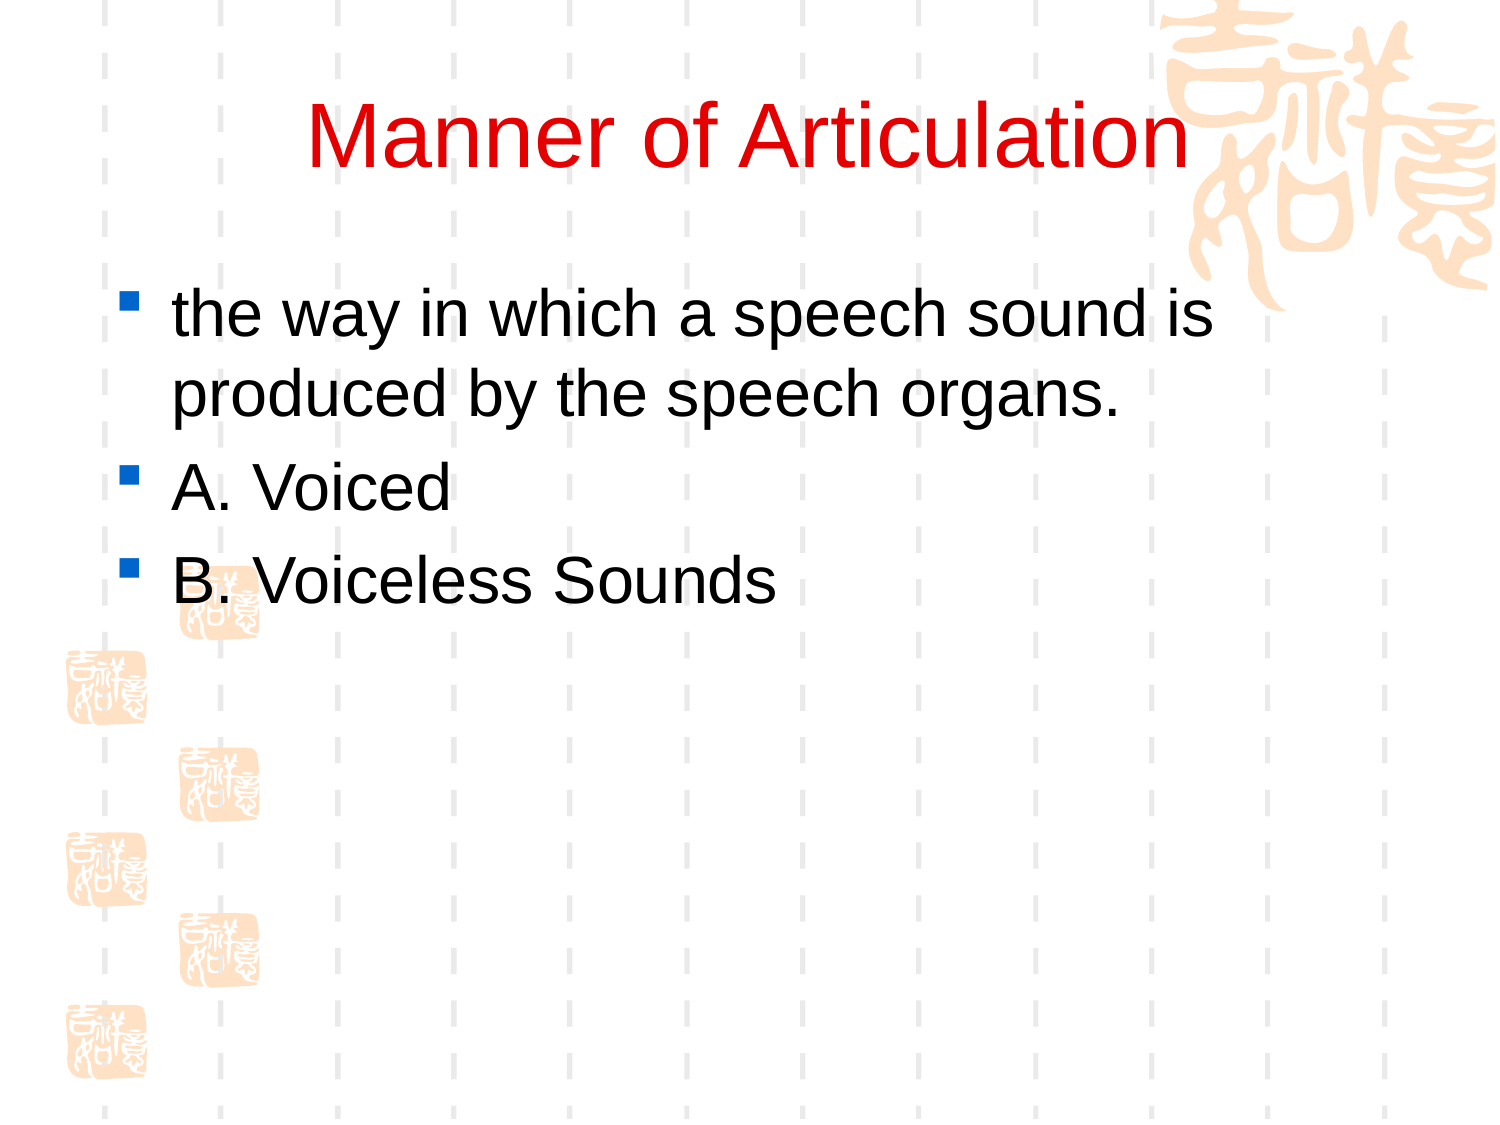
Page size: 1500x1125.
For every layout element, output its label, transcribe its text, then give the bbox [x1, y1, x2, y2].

list the way in which a speech sound is produced by the speech organs. A. Voiced B. Voiceless Sounds [99, 262, 1438, 1001]
title Manner of Articulation [48, 37, 1451, 226]
